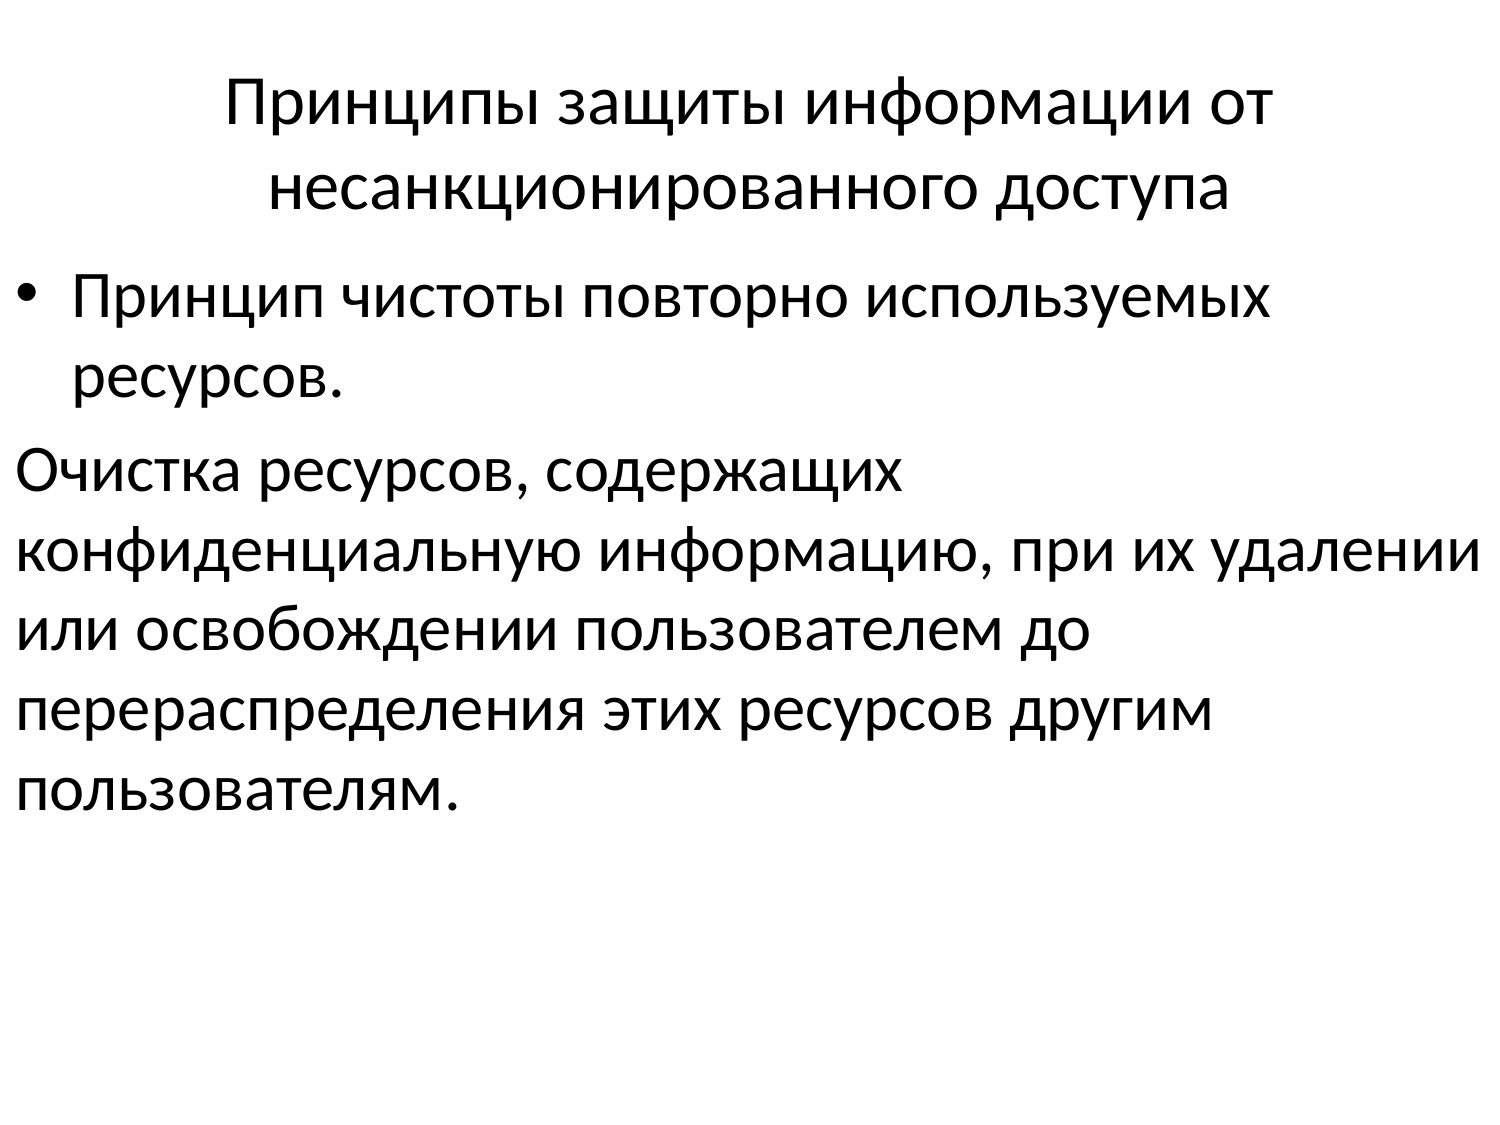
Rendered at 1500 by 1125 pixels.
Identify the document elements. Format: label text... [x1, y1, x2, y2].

title Принципы защиты информации от несанкционированного доступа [75, 45, 1425, 233]
list Принцип чистоты повторно используемых ресурсов. Очистка ресурсов, содержащих конфиденциальную информацию, при их удалении или освобождении пользователем до перераспределения этих ресурсов другим пользователям. [0, 243, 1500, 1125]
